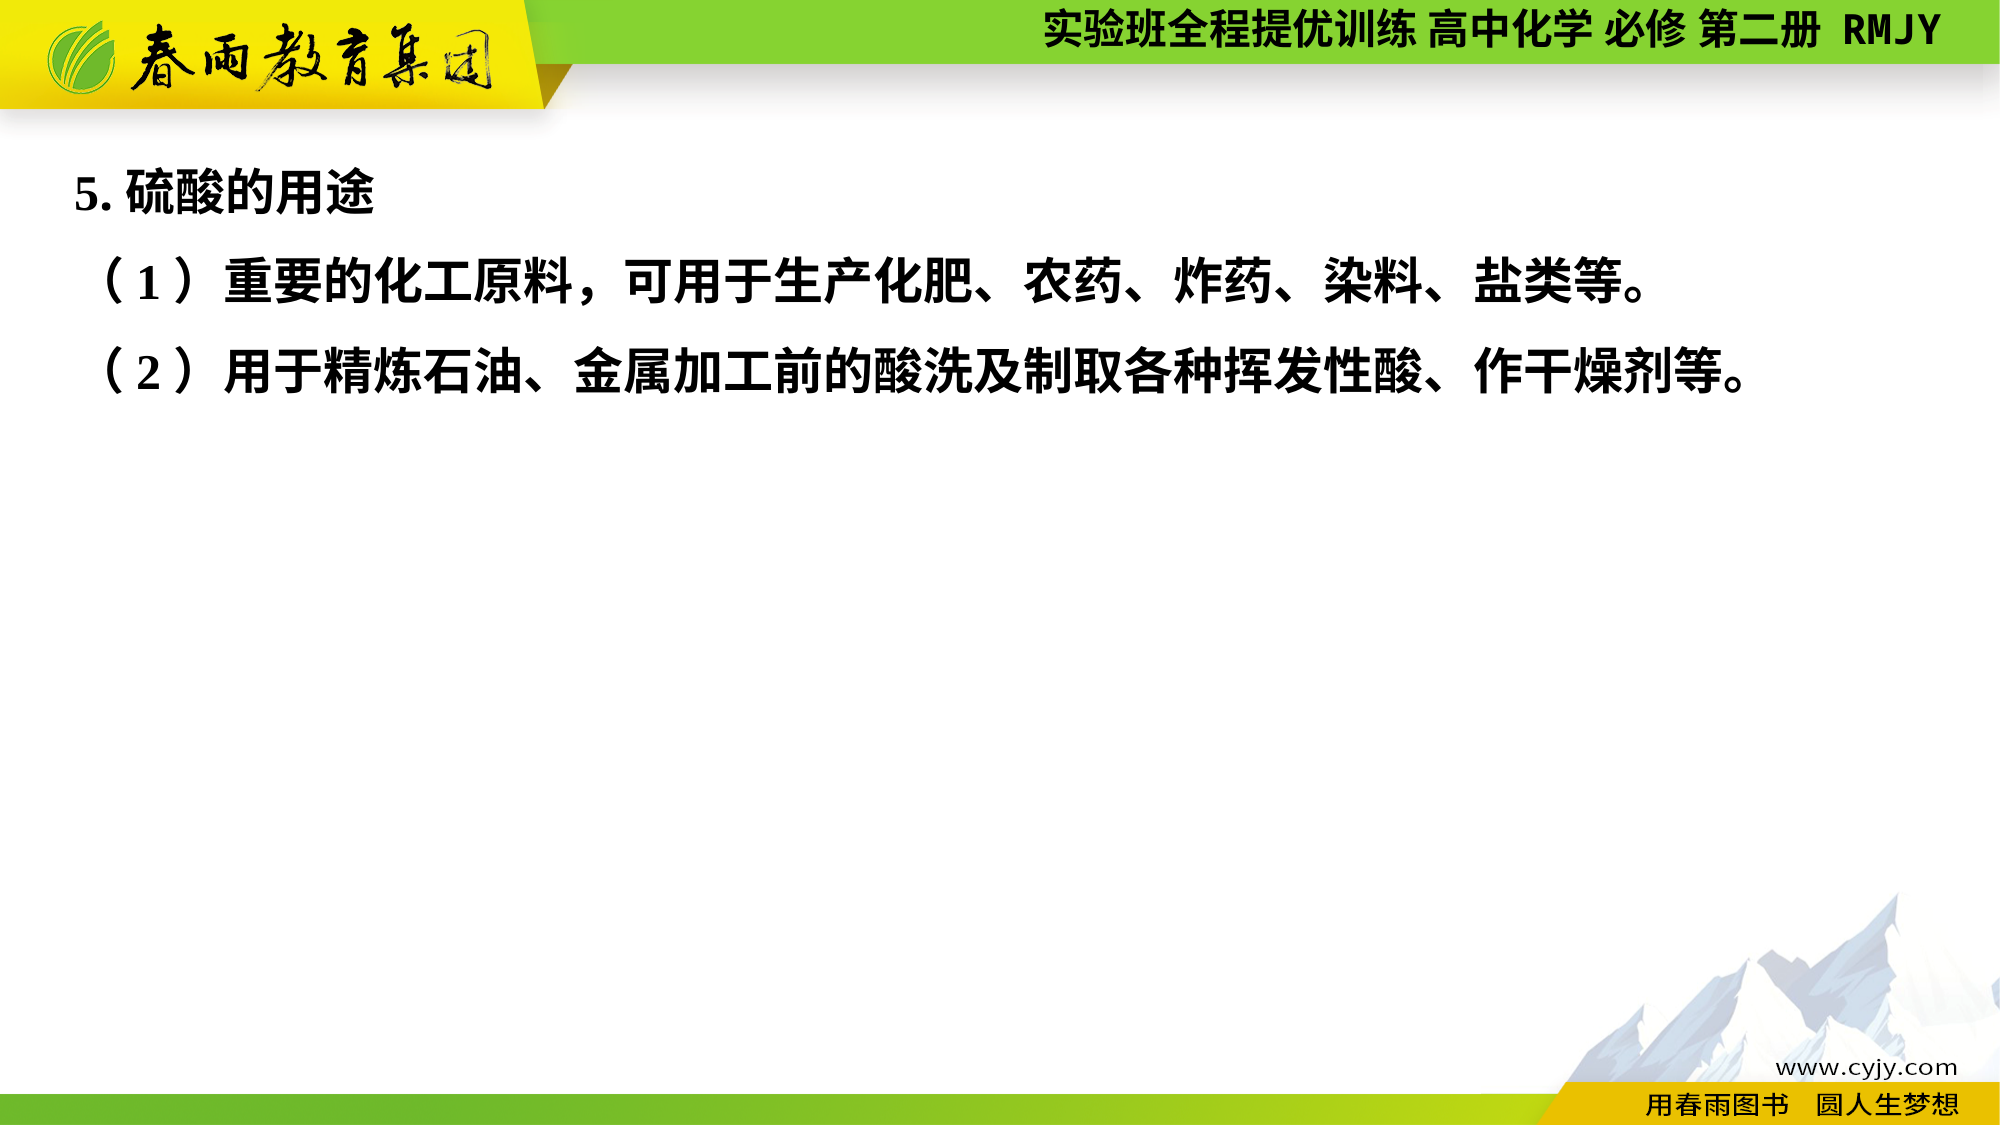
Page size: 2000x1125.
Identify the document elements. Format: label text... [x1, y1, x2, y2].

list 5.硫酸的用途 （1）重要的化工原料，可用于生产化肥、农药、炸药、染料、盐类等。 （2）用于精炼石油、金属加工前的酸洗及制取各种挥发性酸、作干燥剂等。 [59, 122, 1944, 411]
picture [0, 0, 2000, 1125]
